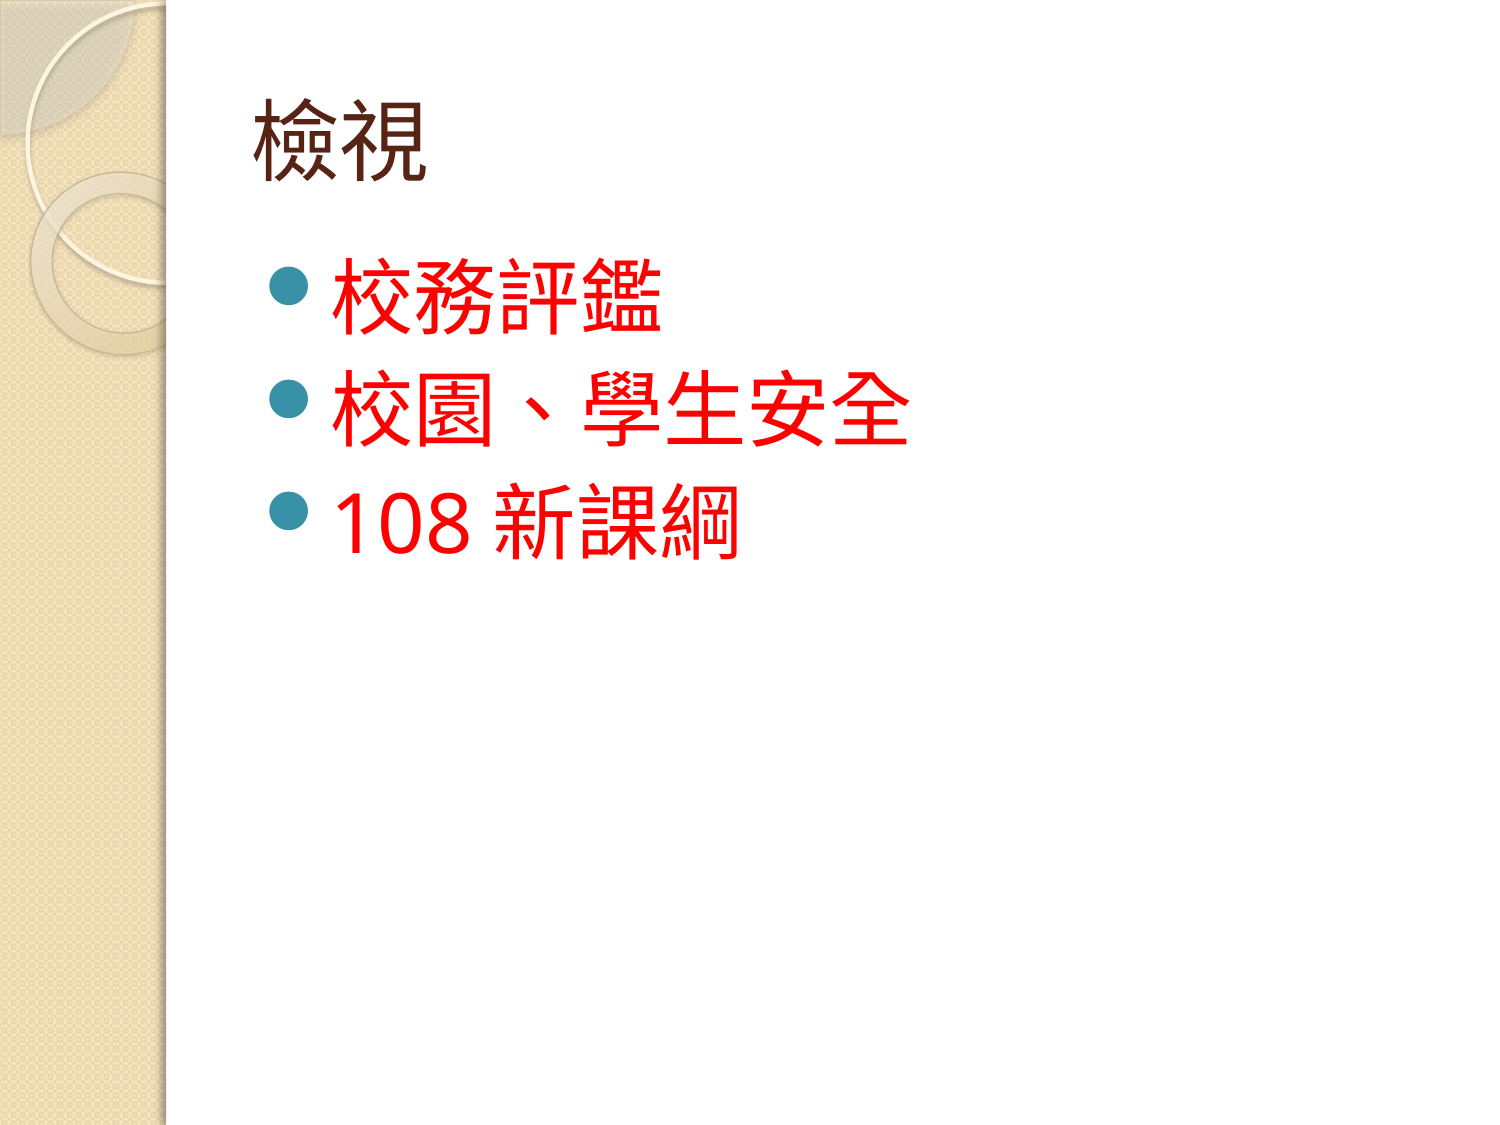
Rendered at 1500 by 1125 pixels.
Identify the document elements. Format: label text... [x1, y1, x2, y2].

title 檢視 [235, 45, 1466, 233]
list 校務評鑑 校園、學生安全 108新課綱 [235, 237, 1466, 1026]
